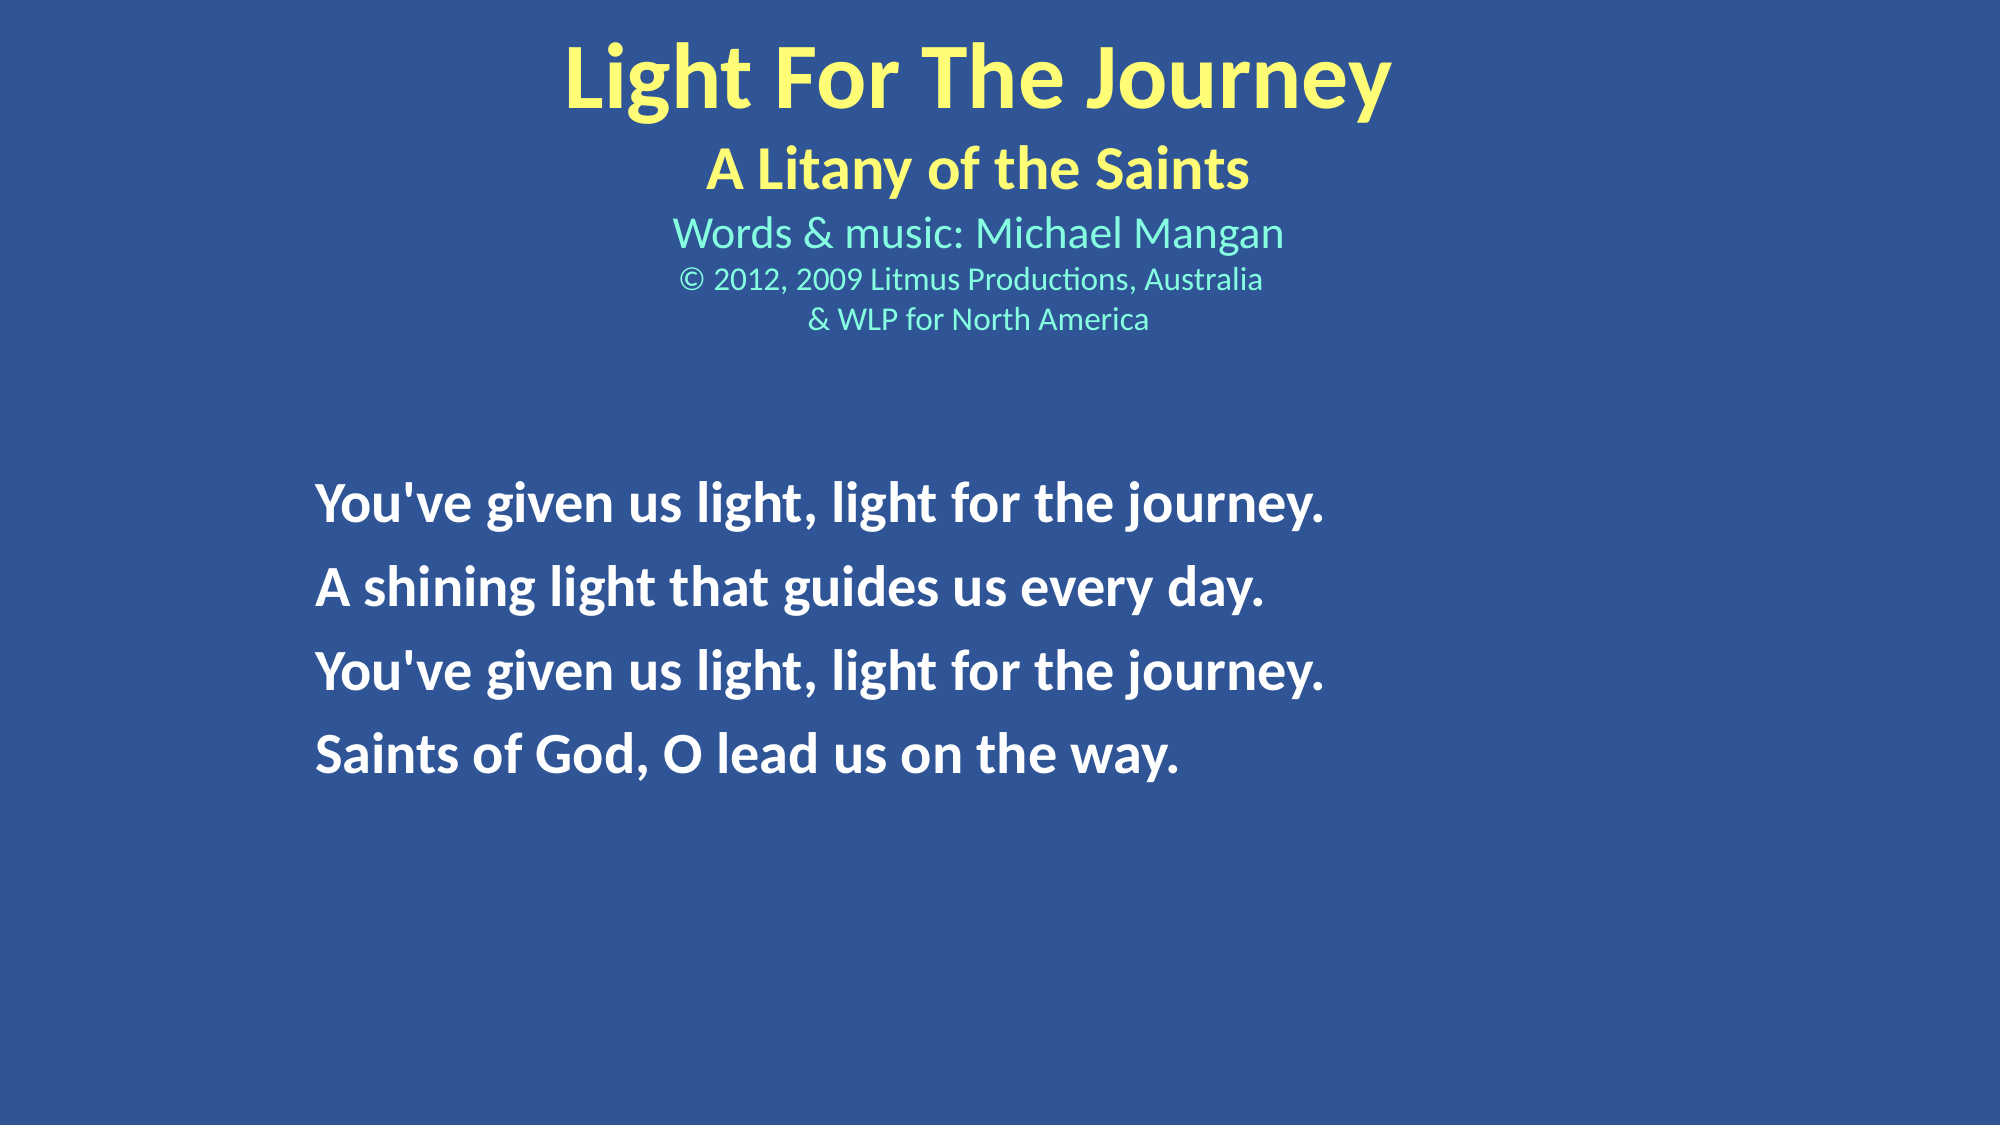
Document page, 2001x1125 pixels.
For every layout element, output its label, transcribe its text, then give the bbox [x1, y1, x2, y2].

text_box Light For The Journey A Litany of the Saints Words & music: Michael Mangan © 2012, 2009 Litmus Productions, Australia & WLP for North America [291, 16, 1667, 336]
list You've given us light, light for the journey. A shining light that guides us every day. You've given us light, light for the journey. Saints of God, O lead us on the way. [300, 464, 1700, 817]
